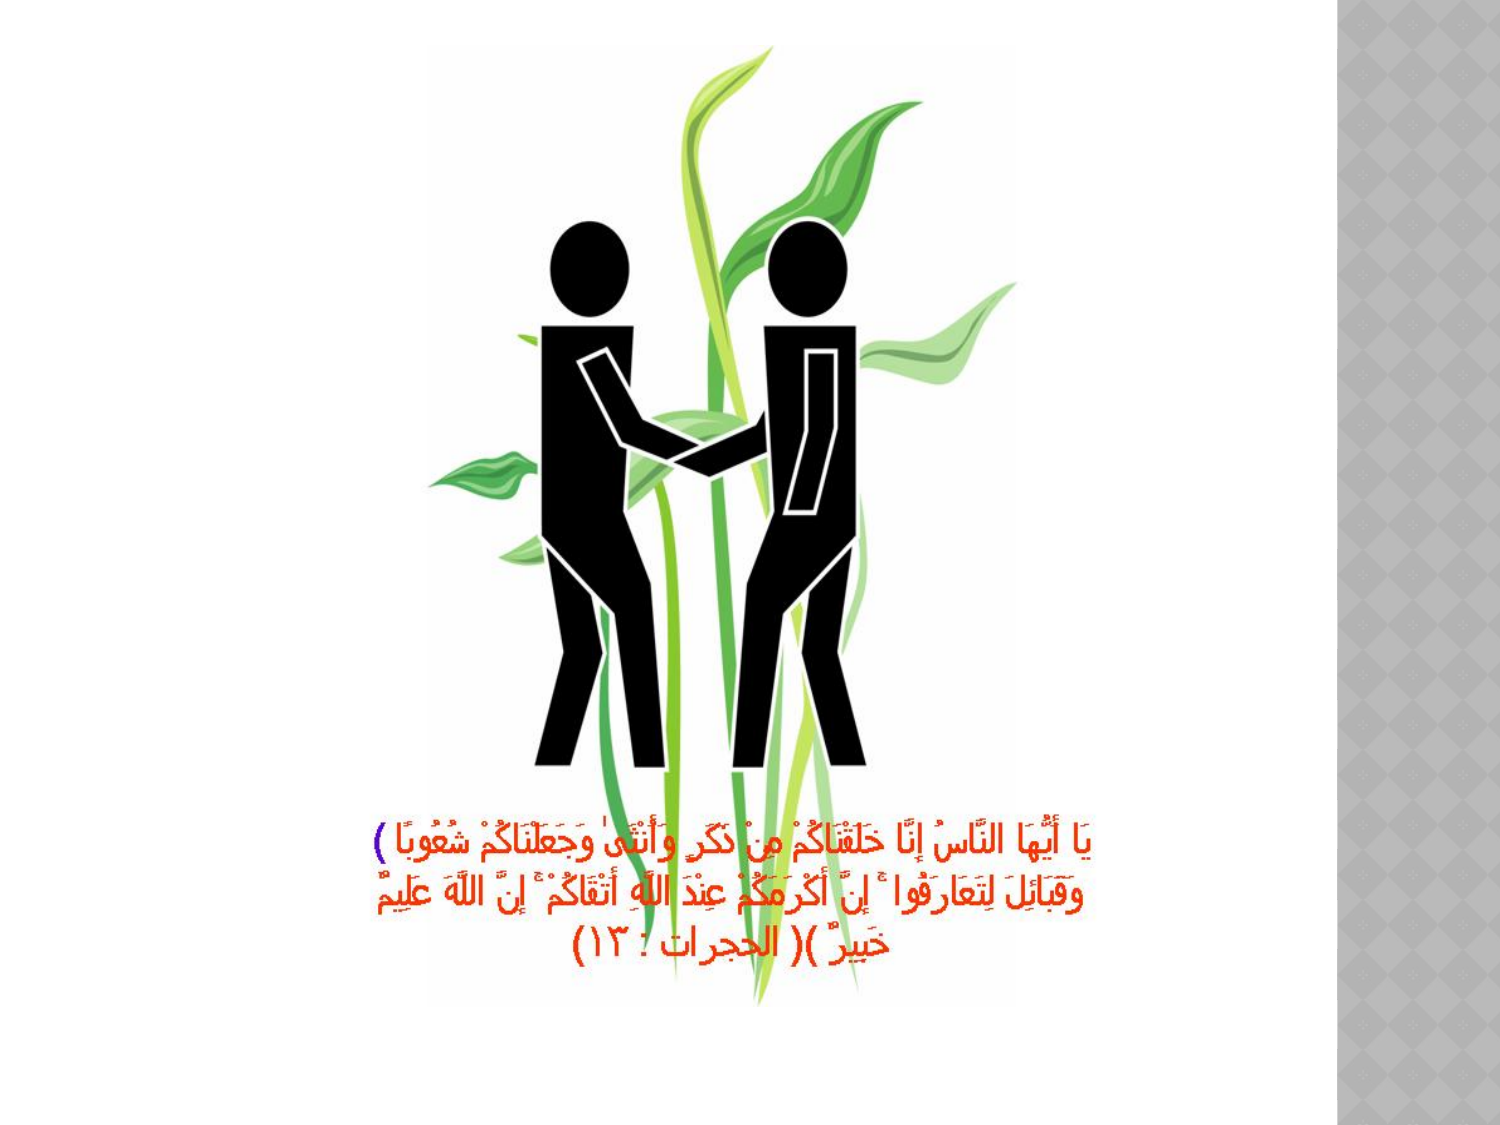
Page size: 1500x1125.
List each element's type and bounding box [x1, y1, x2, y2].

list [108, 44, 1318, 1007]
